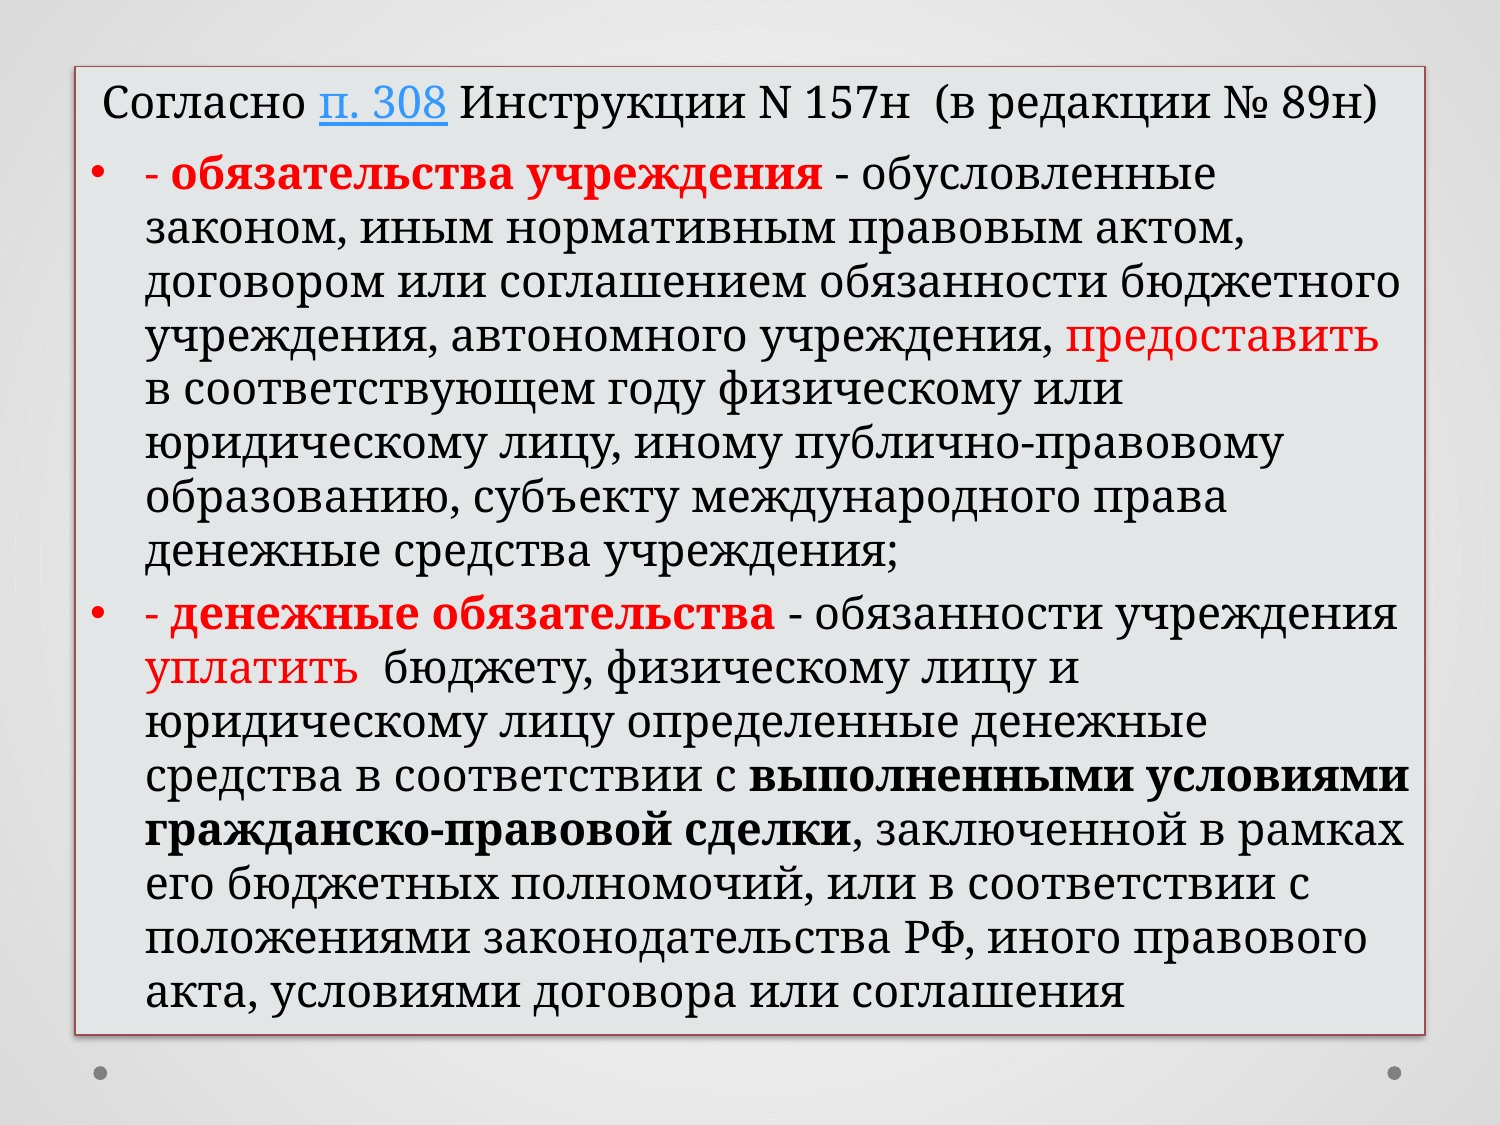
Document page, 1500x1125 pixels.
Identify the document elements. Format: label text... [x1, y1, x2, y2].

list Согласно п. 308 Инструкции N 157н (в редакции № 89н) - обязательства учреждения - обусловленные законом, иным нормативным правовым актом, договором или соглашением обязанности бюджетного учреждения, автономного учреждения, предоставить в соответствующем году физическому или юридическому лицу, иному публично-правовому образованию, субъекту международного права денежные средства учреждения; - денежные обязательства - обязанности учреждения уплатить бюджету, физическому лицу и юридическому лицу определенные денежные средства в соответствии с выполненными условиями гражданско-правовой сделки, заключенной в рамках его бюджетных полномочий, или в соответствии с положениями законодательства РФ, иного правового акта, условиями договора или соглашения [74, 66, 1426, 1036]
